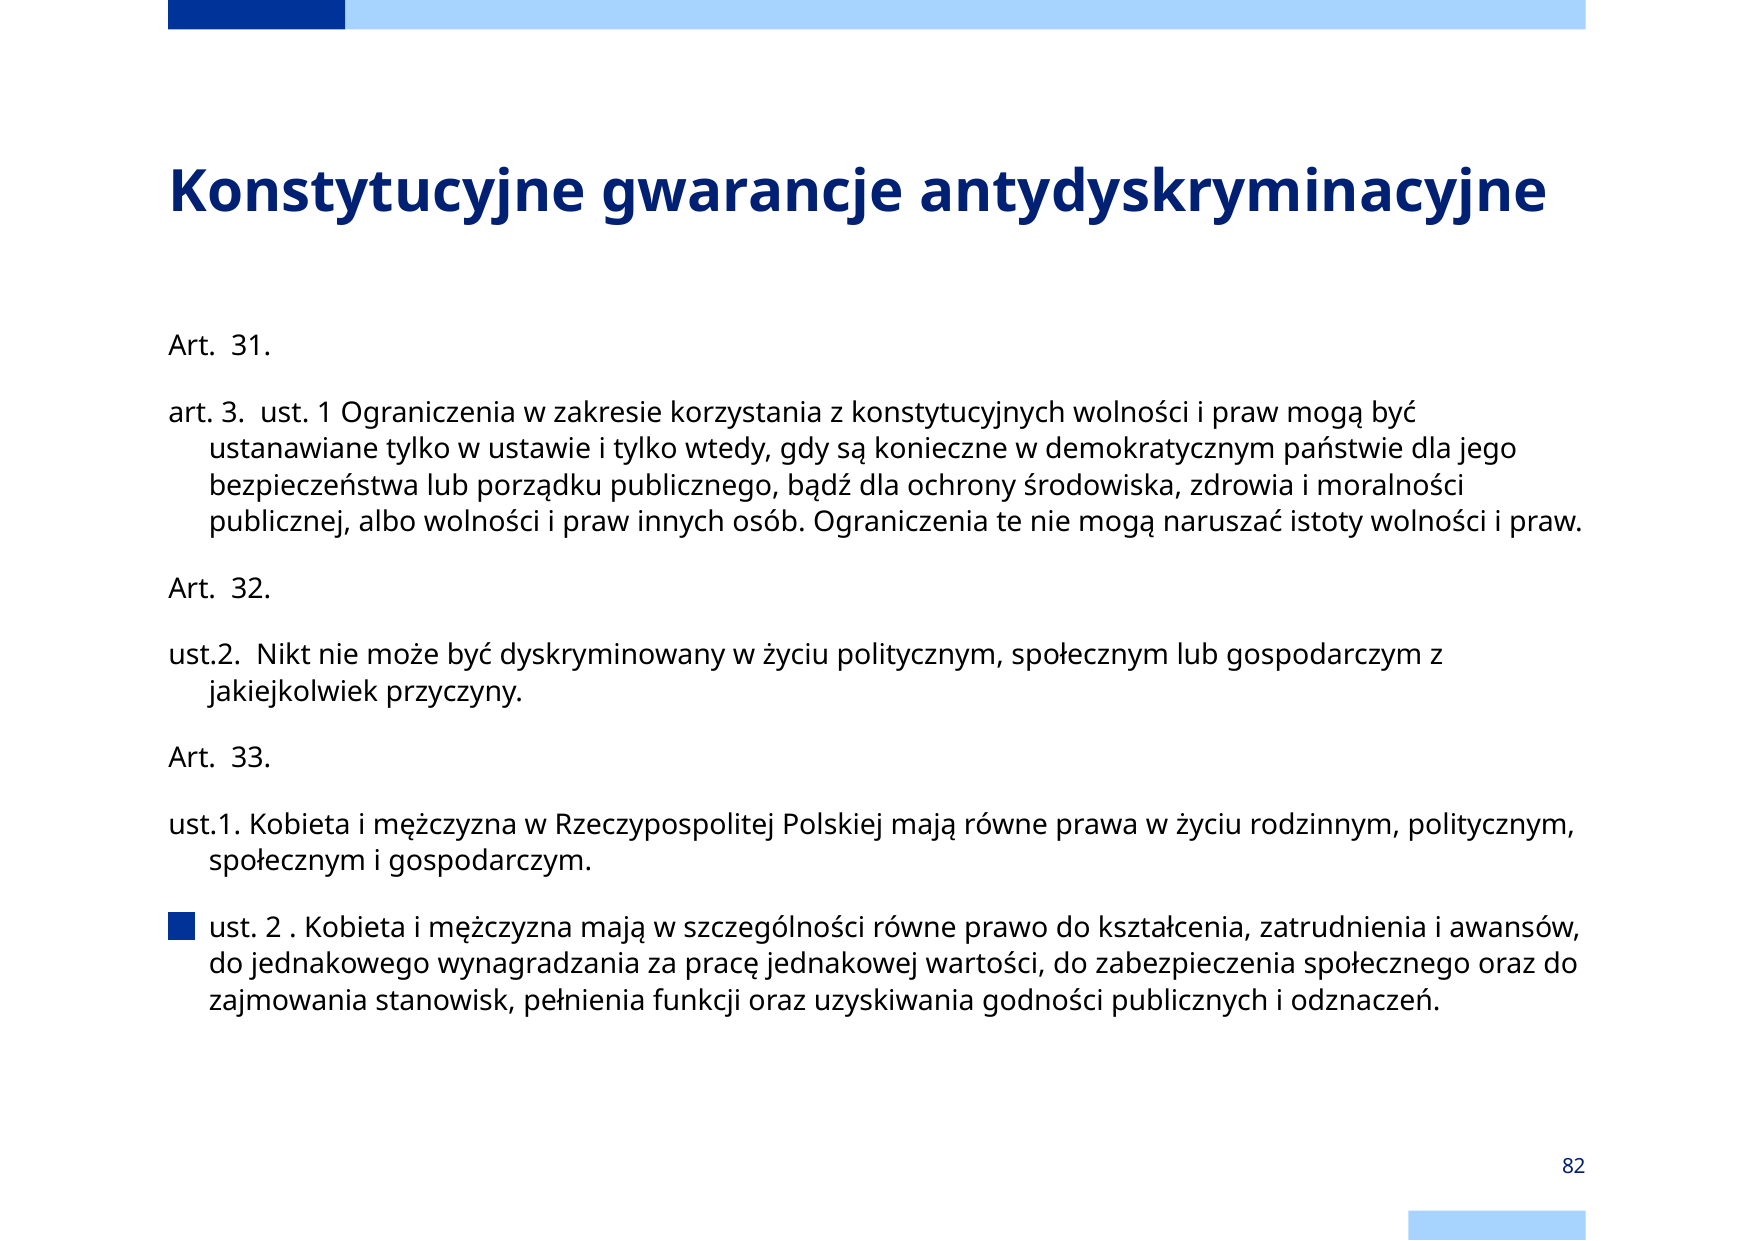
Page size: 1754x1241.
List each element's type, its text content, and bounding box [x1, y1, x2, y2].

title Konstytucyjne gwarancje antydyskryminacyjne [168, 147, 1586, 324]
picture [168, 912, 195, 940]
list Art. 31. art. 3. ust. 1 Ograniczenia w zakresie korzystania z konstytucyjnych wolności i praw mogą być ustanawiane tylko w ustawie i tylko wtedy, gdy są konieczne w demokratycznym państwie dla jego bezpieczeństwa lub porządku publicznego, bądź dla ochrony środowiska, zdrowia i moralności publicznej, albo wolności i praw innych osób. Ograniczenia te nie mogą naruszać istoty wolności i praw. Art. 32. ust.2. Nikt nie może być dyskryminowany w życiu politycznym, społecznym lub gospodarczym z jakiejkolwiek przyczyny. Art. 33. ust.1. Kobieta i mężczyzna w Rzeczypospolitej Polskiej mają równe prawa w życiu rodzinnym, politycznym, społecznym i gospodarczym. ust. 2 . Kobieta i mężczyzna mają w szczególności równe prawo do kształcenia, zatrudnienia i awansów, do jednakowego wynagradzania za pracę jednakowej wartości, do zabezpieczenia społecznego oraz do zajmowania stanowisk, pełnienia funkcji oraz uzyskiwania godności publicznych i odznaczeń. [168, 324, 1586, 1093]
slide_number 82 [1408, 1151, 1586, 1182]
